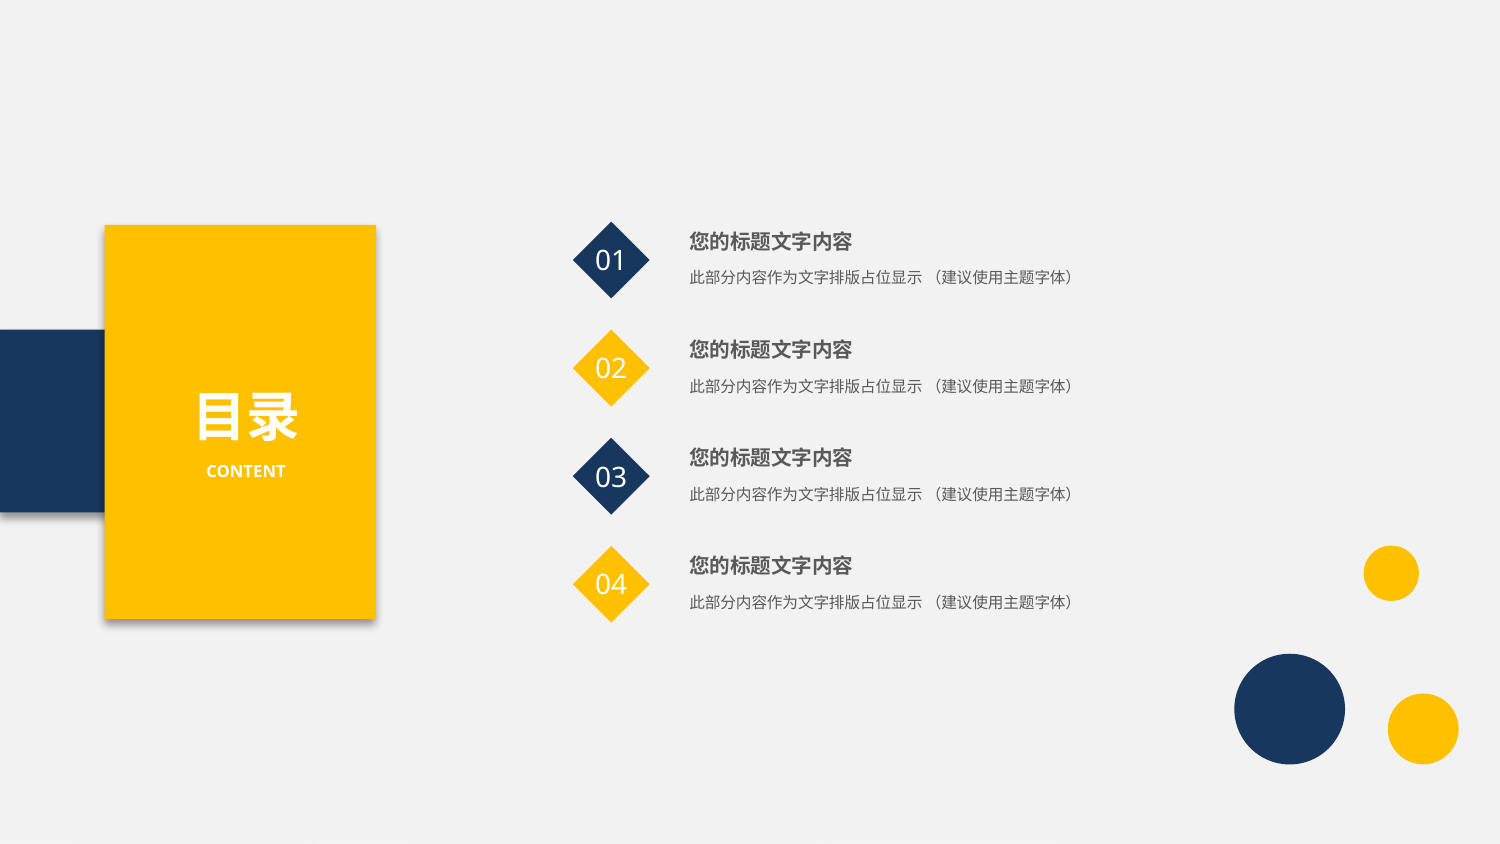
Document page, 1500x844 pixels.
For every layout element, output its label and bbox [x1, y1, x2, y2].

text_box [1232, 651, 1348, 767]
text_box [572, 545, 1119, 623]
text_box [572, 221, 1119, 299]
text_box [572, 329, 1119, 407]
text_box [104, 224, 377, 620]
text_box [1385, 691, 1461, 767]
text_box [1361, 543, 1422, 604]
text_box [572, 437, 1119, 515]
text_box [0, 328, 97, 515]
